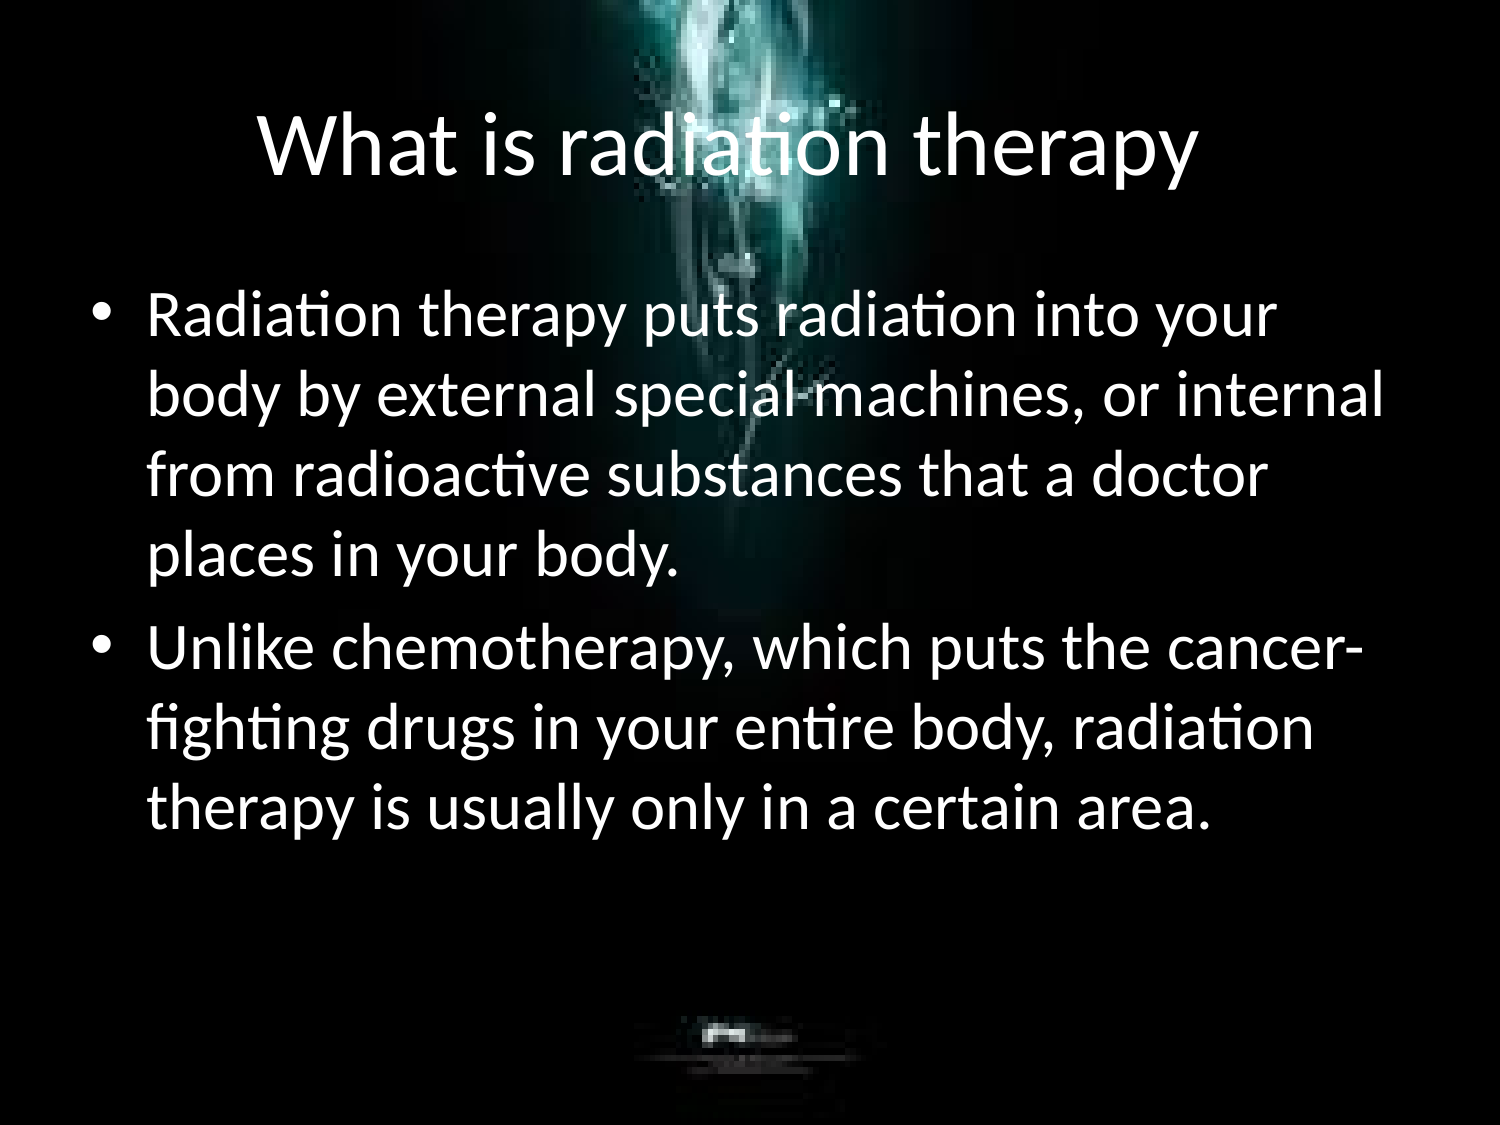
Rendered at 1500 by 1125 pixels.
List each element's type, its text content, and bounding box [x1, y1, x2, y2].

title What is radiation therapy? [75, 45, 1425, 233]
picture [0, 0, 1500, 1125]
list Radiation therapy puts radiation into your body by external special machines, or internal from radioactive substances that a doctor places in your body. Unlike chemotherapy, which puts the cancer-fighting drugs in your entire body, radiation therapy is usually only in a certain area. [75, 262, 1425, 1005]
